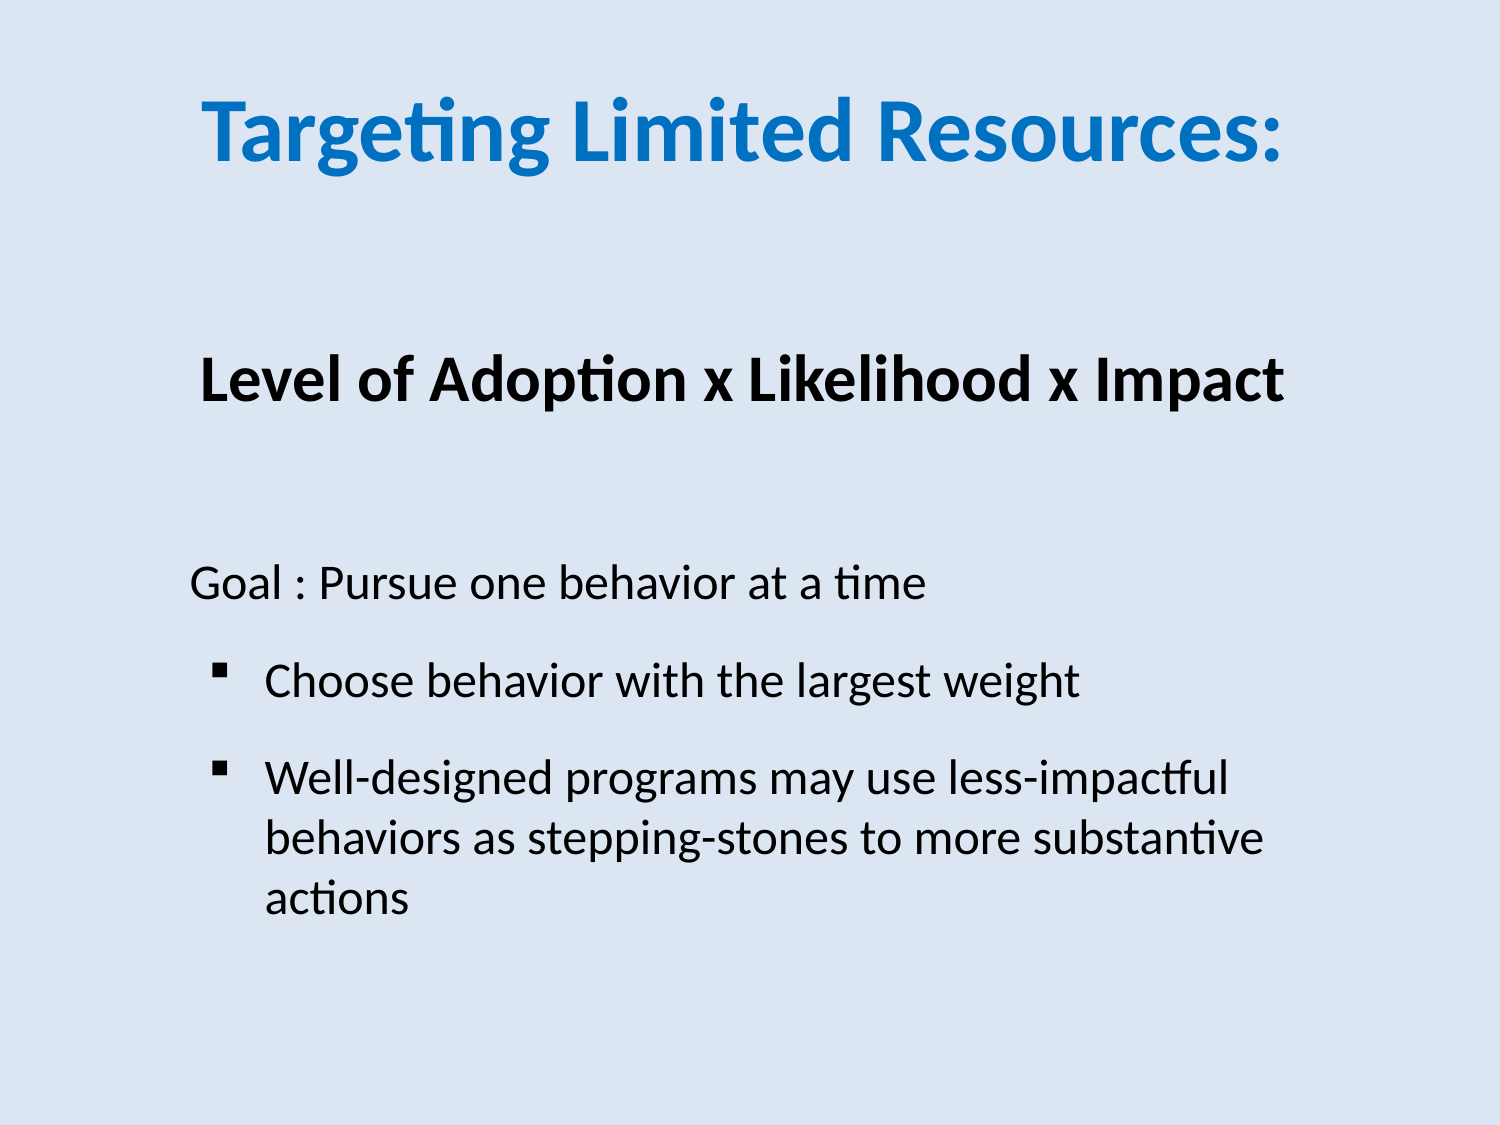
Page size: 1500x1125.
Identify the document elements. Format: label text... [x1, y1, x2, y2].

text_box Targeting Limited Resources: Level of Adoption x Likelihood x Impact Goal : Pursue one behavior at a time Choose behavior with the largest weight Well-designed programs may use less-impactful behaviors as stepping-stones to more substantive actions [99, 62, 1388, 933]
